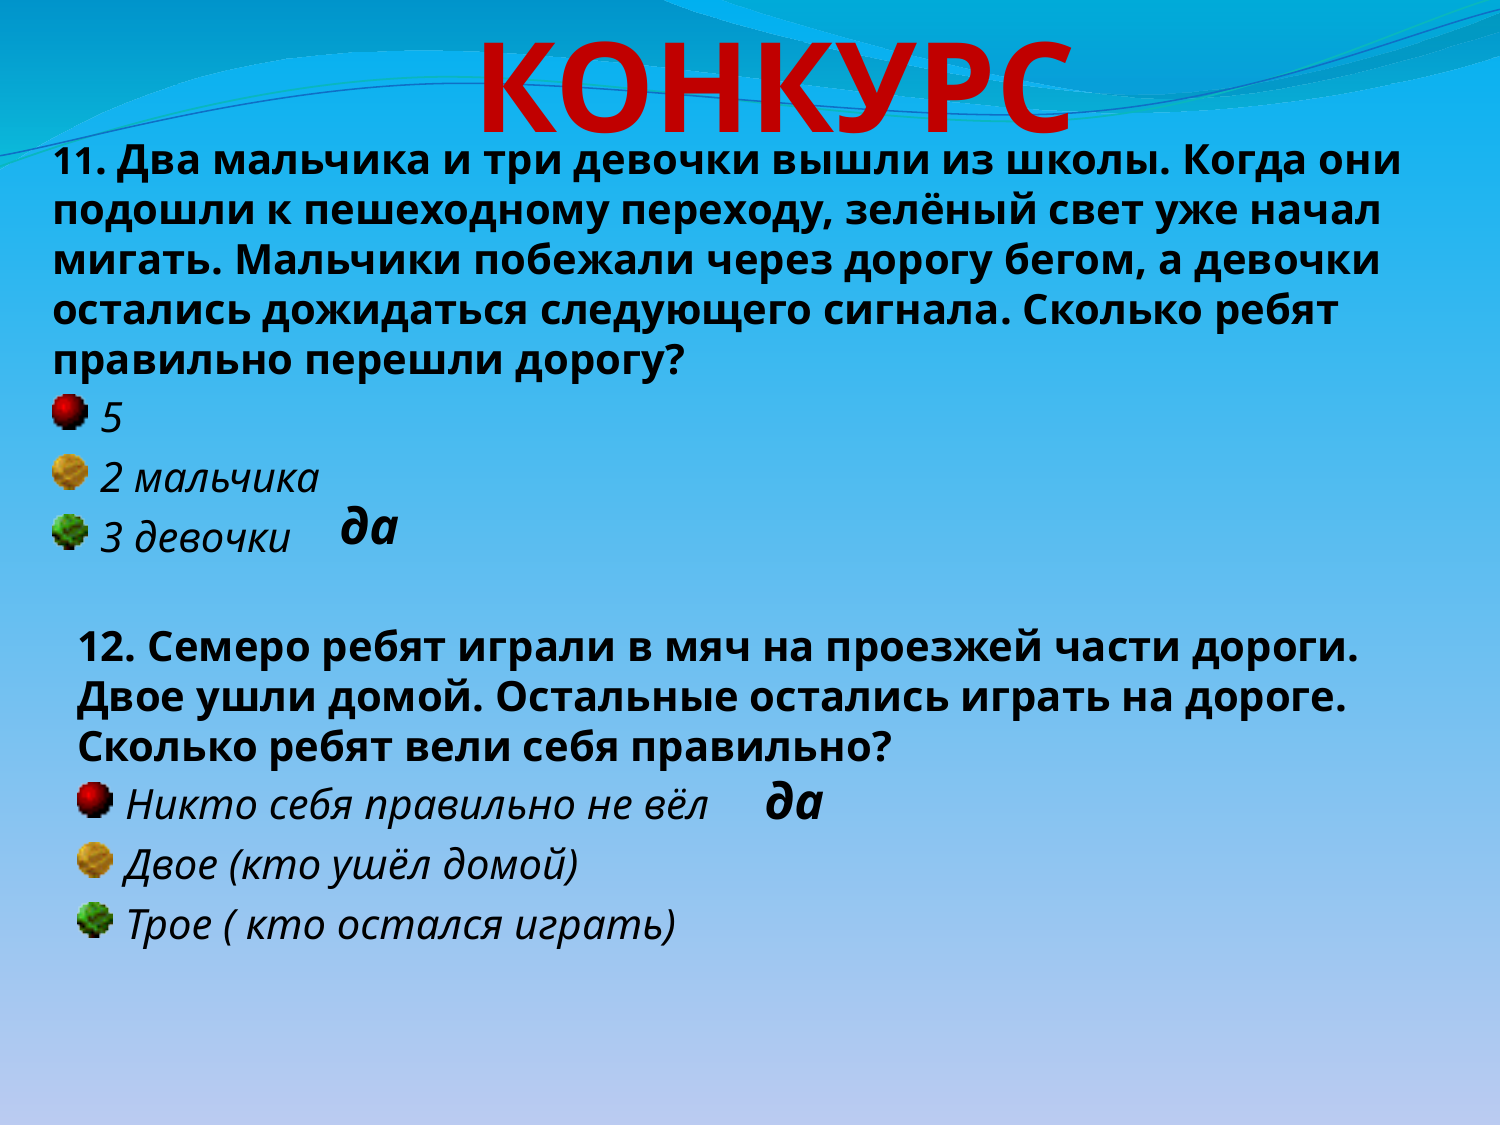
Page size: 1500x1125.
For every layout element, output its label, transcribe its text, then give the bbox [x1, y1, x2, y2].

picture [77, 782, 113, 818]
text_box 12. Семеро ребят играли в мяч на проезжей части дороги. Двое ушли домой. Остальные остались играть на дороге. Сколько ребят вели себя правильно? Никто себя правильно не вёл Двое (кто ушёл домой) Трое ( кто остался играть) [62, 612, 1425, 958]
text_box да [324, 487, 414, 563]
text_box 11. Два мальчика и три девочки вышли из школы. Когда они подошли к пешеходному переходу, зелёный свет уже начал мигать. Мальчики побежали через дорогу бегом, а девочки остались дожидаться следующего сигнала. Сколько ребят правильно перешли дорогу? 5 2 мальчика 3 девочки [37, 125, 1463, 570]
picture [52, 514, 88, 550]
picture [77, 902, 113, 938]
text_box да [749, 762, 839, 838]
picture [77, 842, 113, 878]
picture [52, 454, 88, 490]
text_box КОНКУРС [387, 0, 1163, 125]
picture [52, 394, 88, 430]
